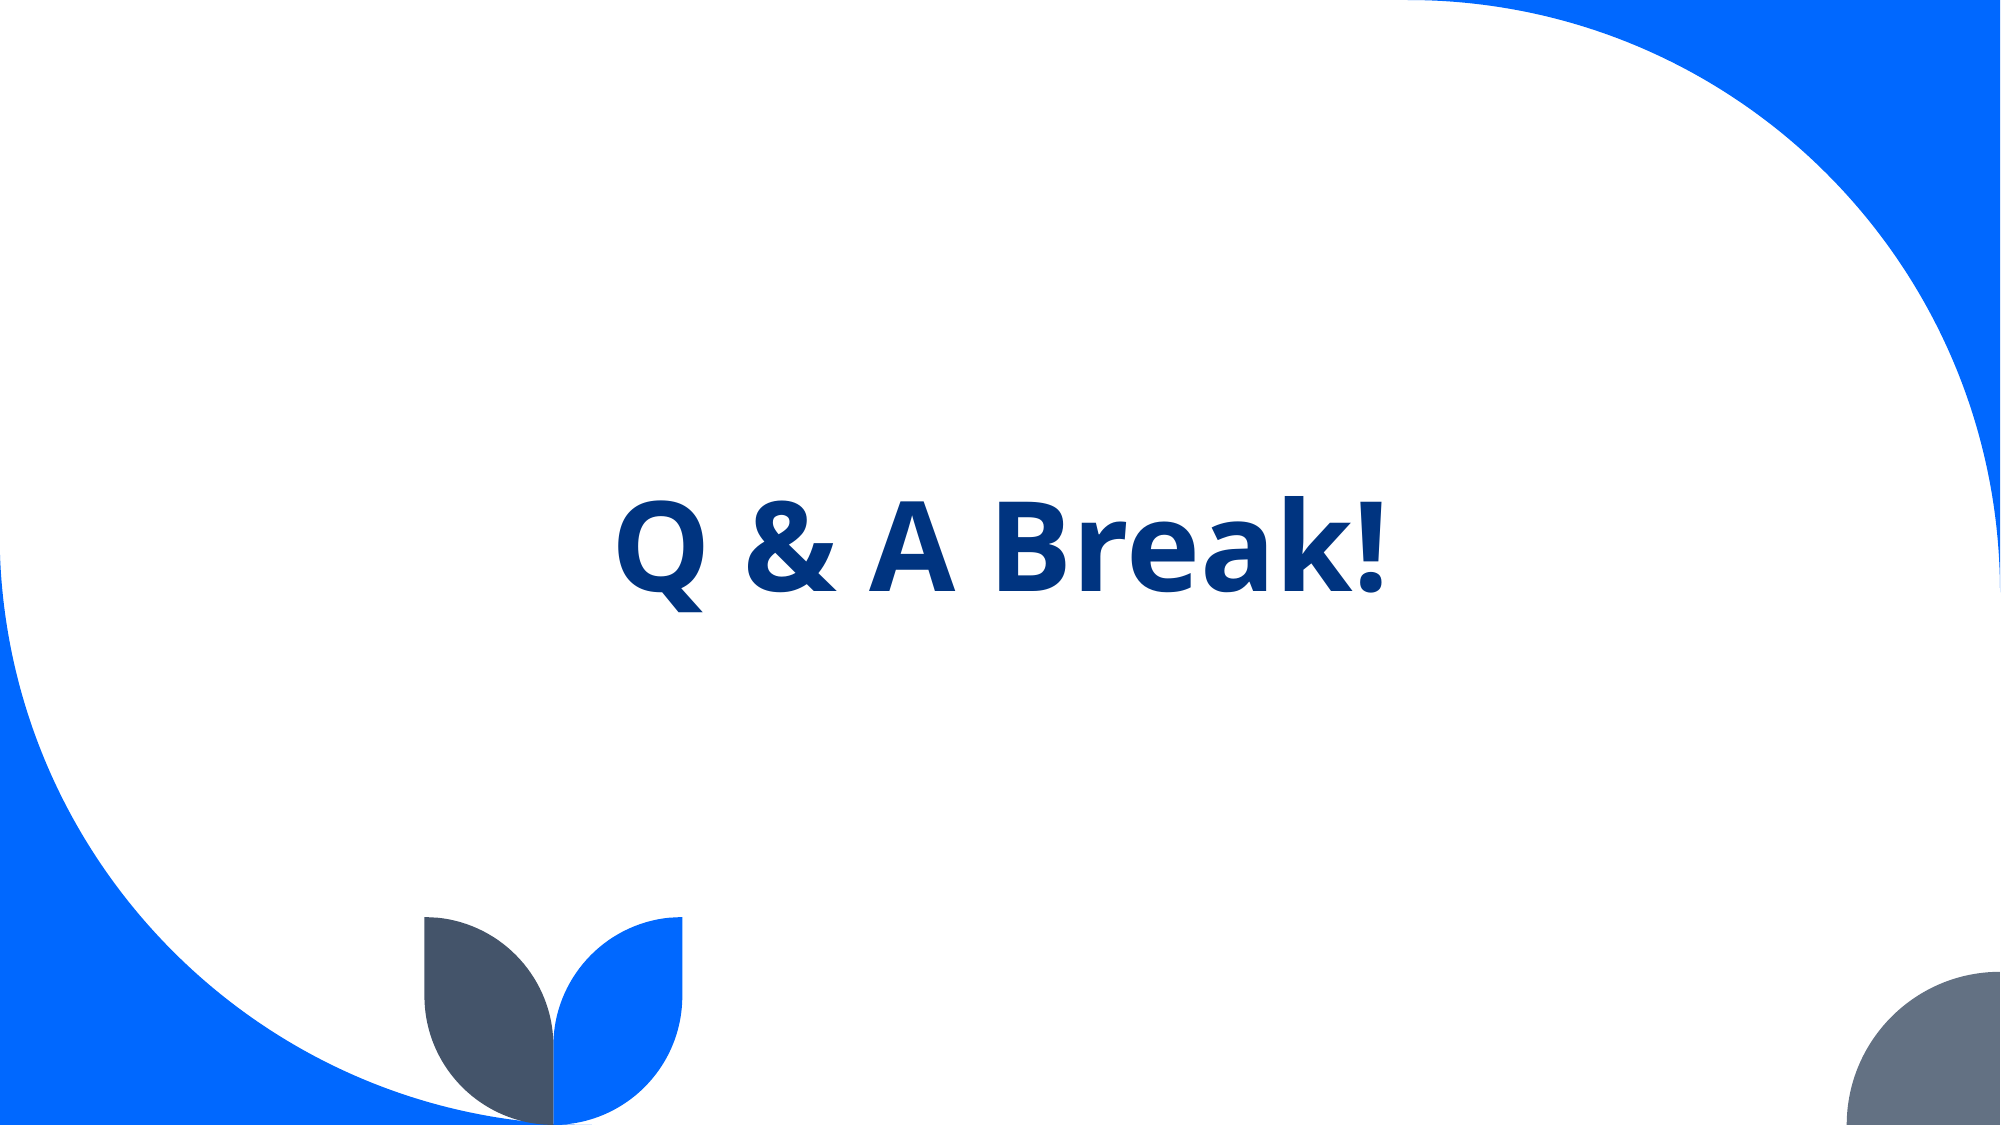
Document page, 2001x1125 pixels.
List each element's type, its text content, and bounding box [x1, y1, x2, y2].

title Q & A Break! [197, 408, 1803, 626]
